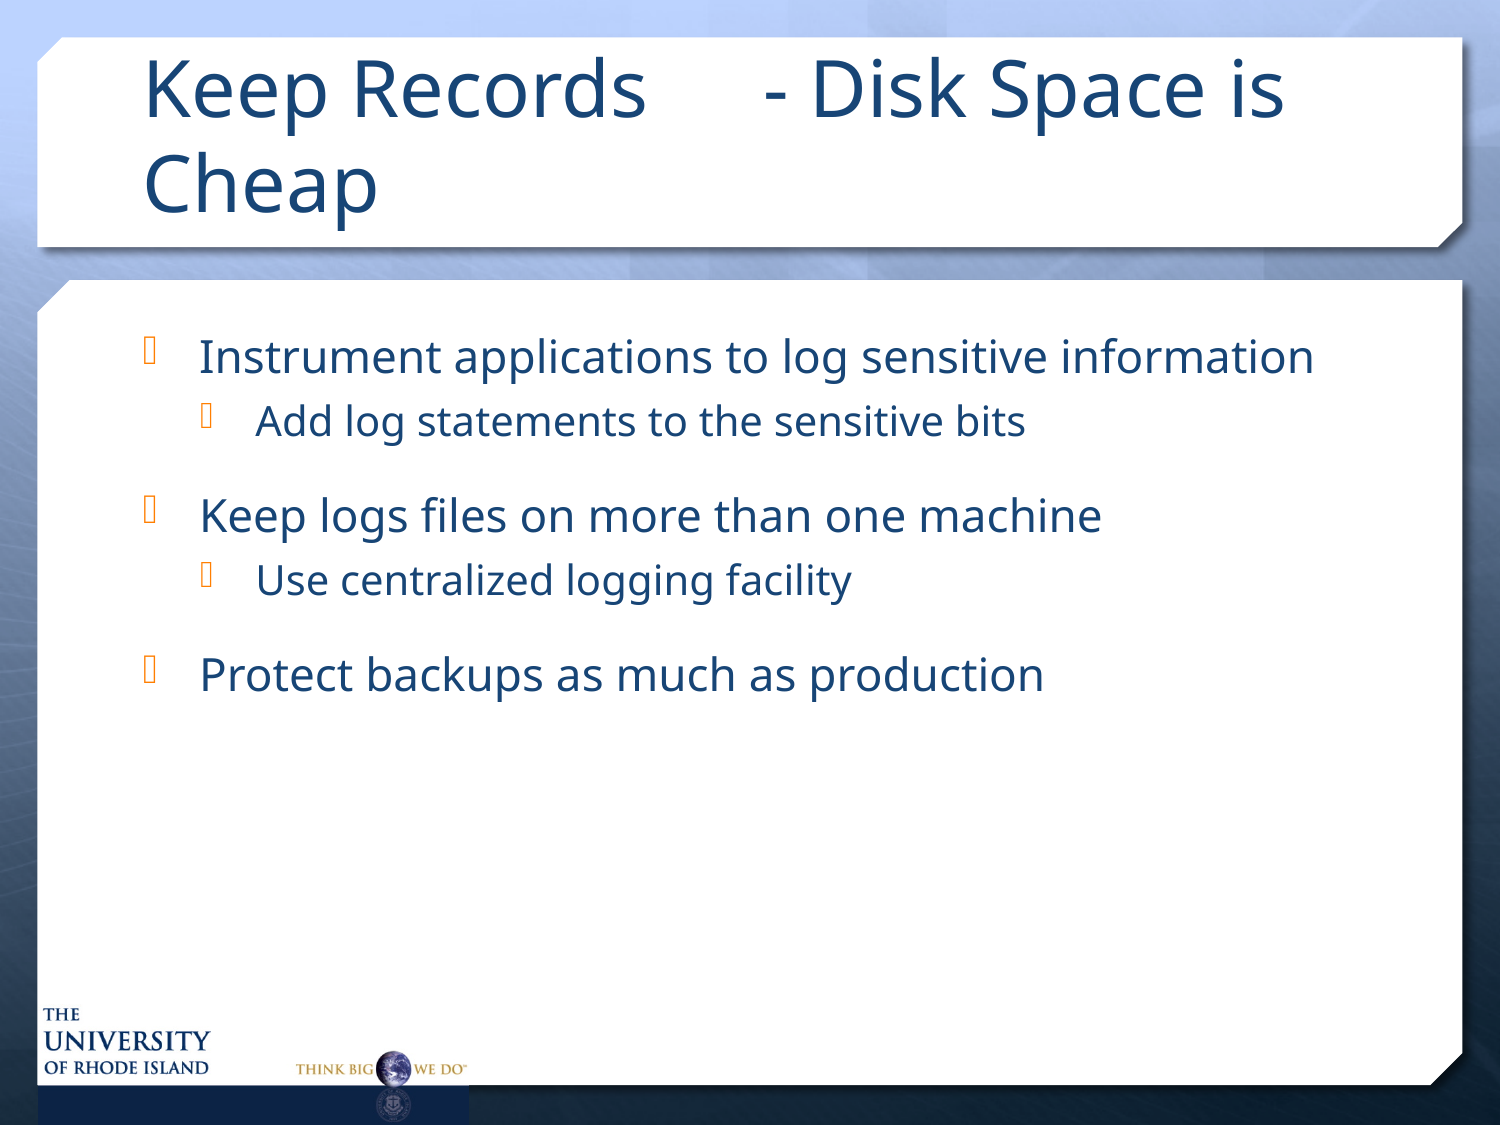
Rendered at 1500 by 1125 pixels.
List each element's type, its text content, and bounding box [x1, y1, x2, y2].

list Instrument applications to log sensitive information Add log statements to the sensitive bits Keep logs files on more than one machine Use centralized logging facility Protect backups as much as production [127, 319, 1372, 978]
title Keep Records - Disk Space is Cheap [127, 48, 1372, 236]
picture [38, 1004, 469, 1125]
